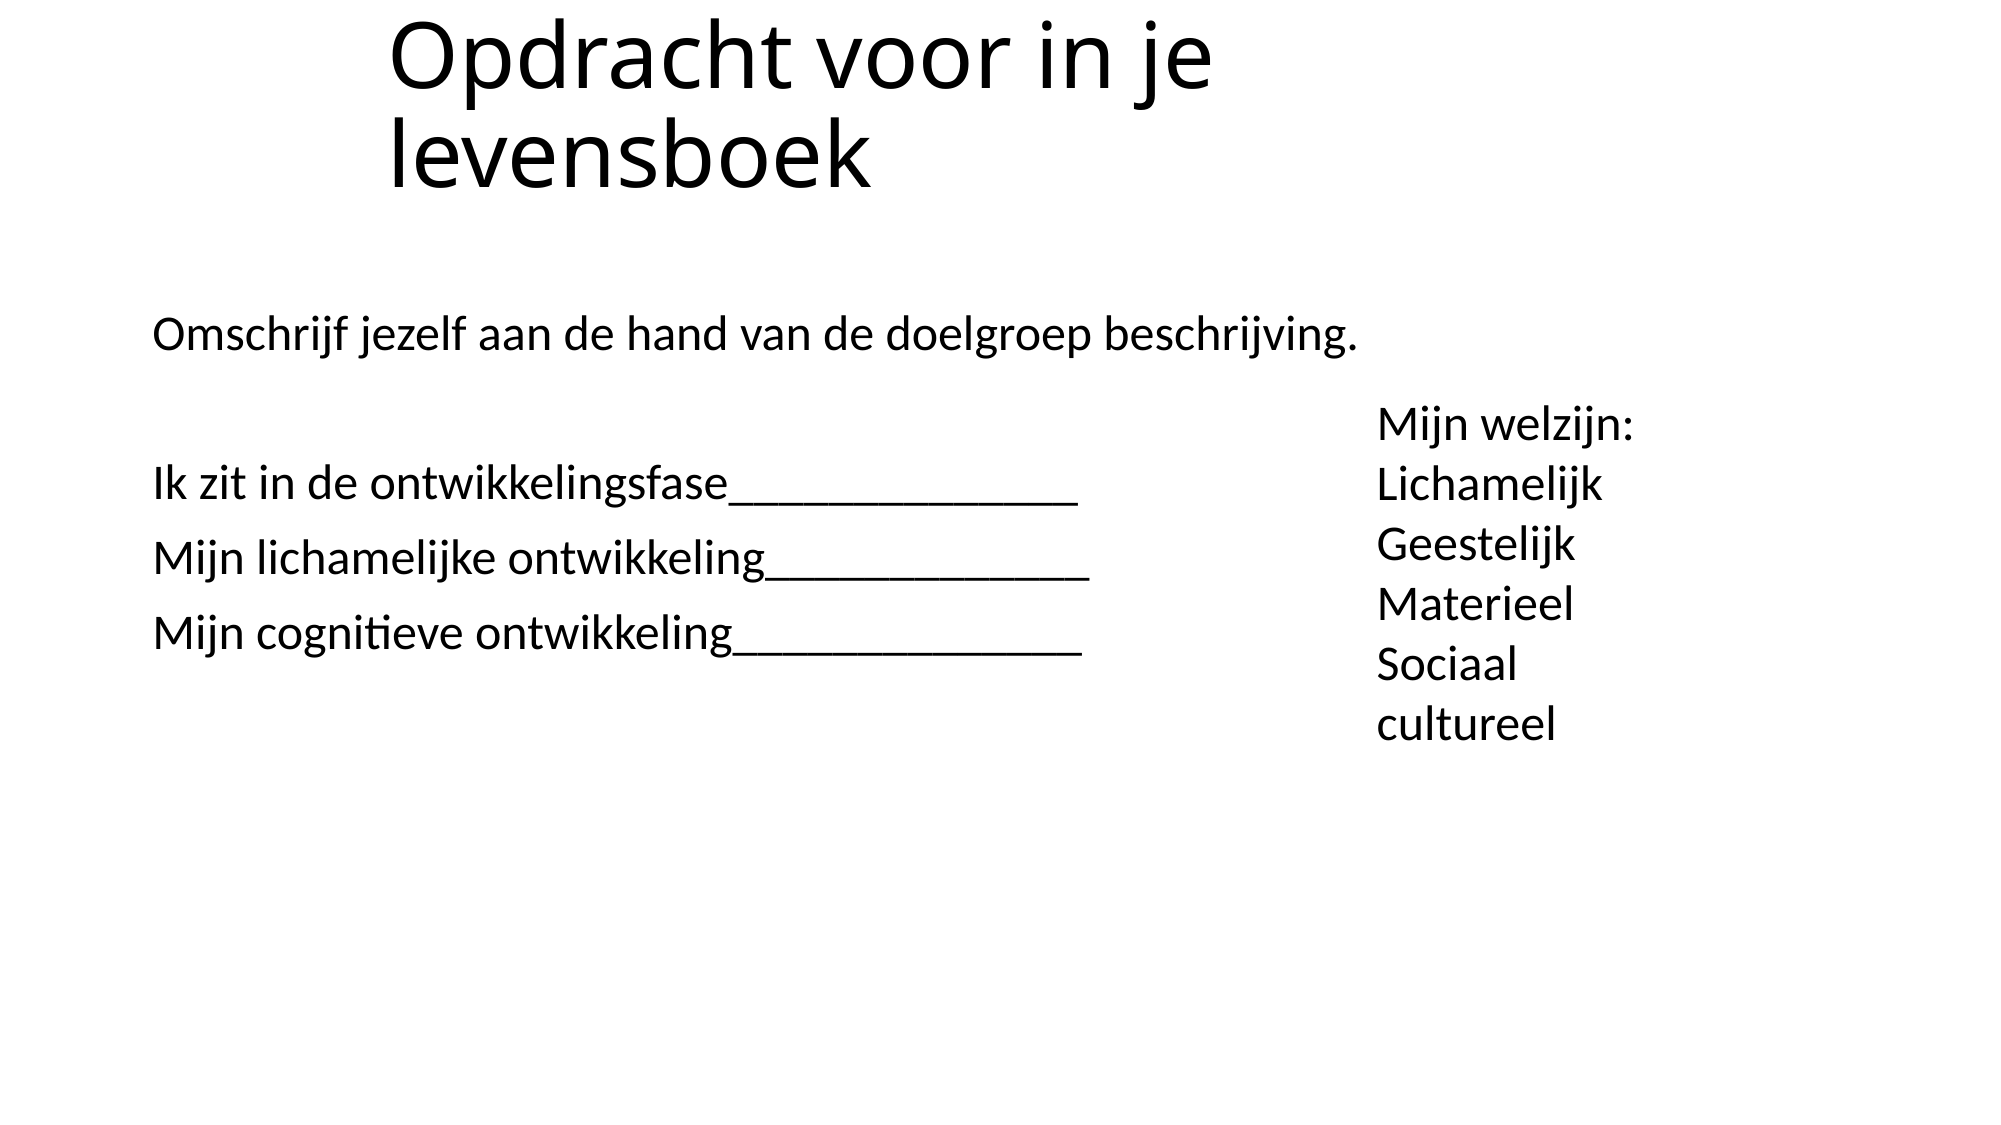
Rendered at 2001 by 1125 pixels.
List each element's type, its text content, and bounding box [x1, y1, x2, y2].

list Omschrijf jezelf aan de hand van de doelgroep beschrijving. Ik zit in de ontwikkelingsfase______________ Mijn lichamelijke ontwikkeling_____________ Mijn cognitieve ontwikkeling______________ [137, 299, 2000, 1014]
text_box Mijn welzijn: Lichamelijk Geestelijk Materieel Sociaal cultureel [1361, 383, 1940, 819]
title Opdracht voor in je levensboek [372, 0, 1628, 218]
